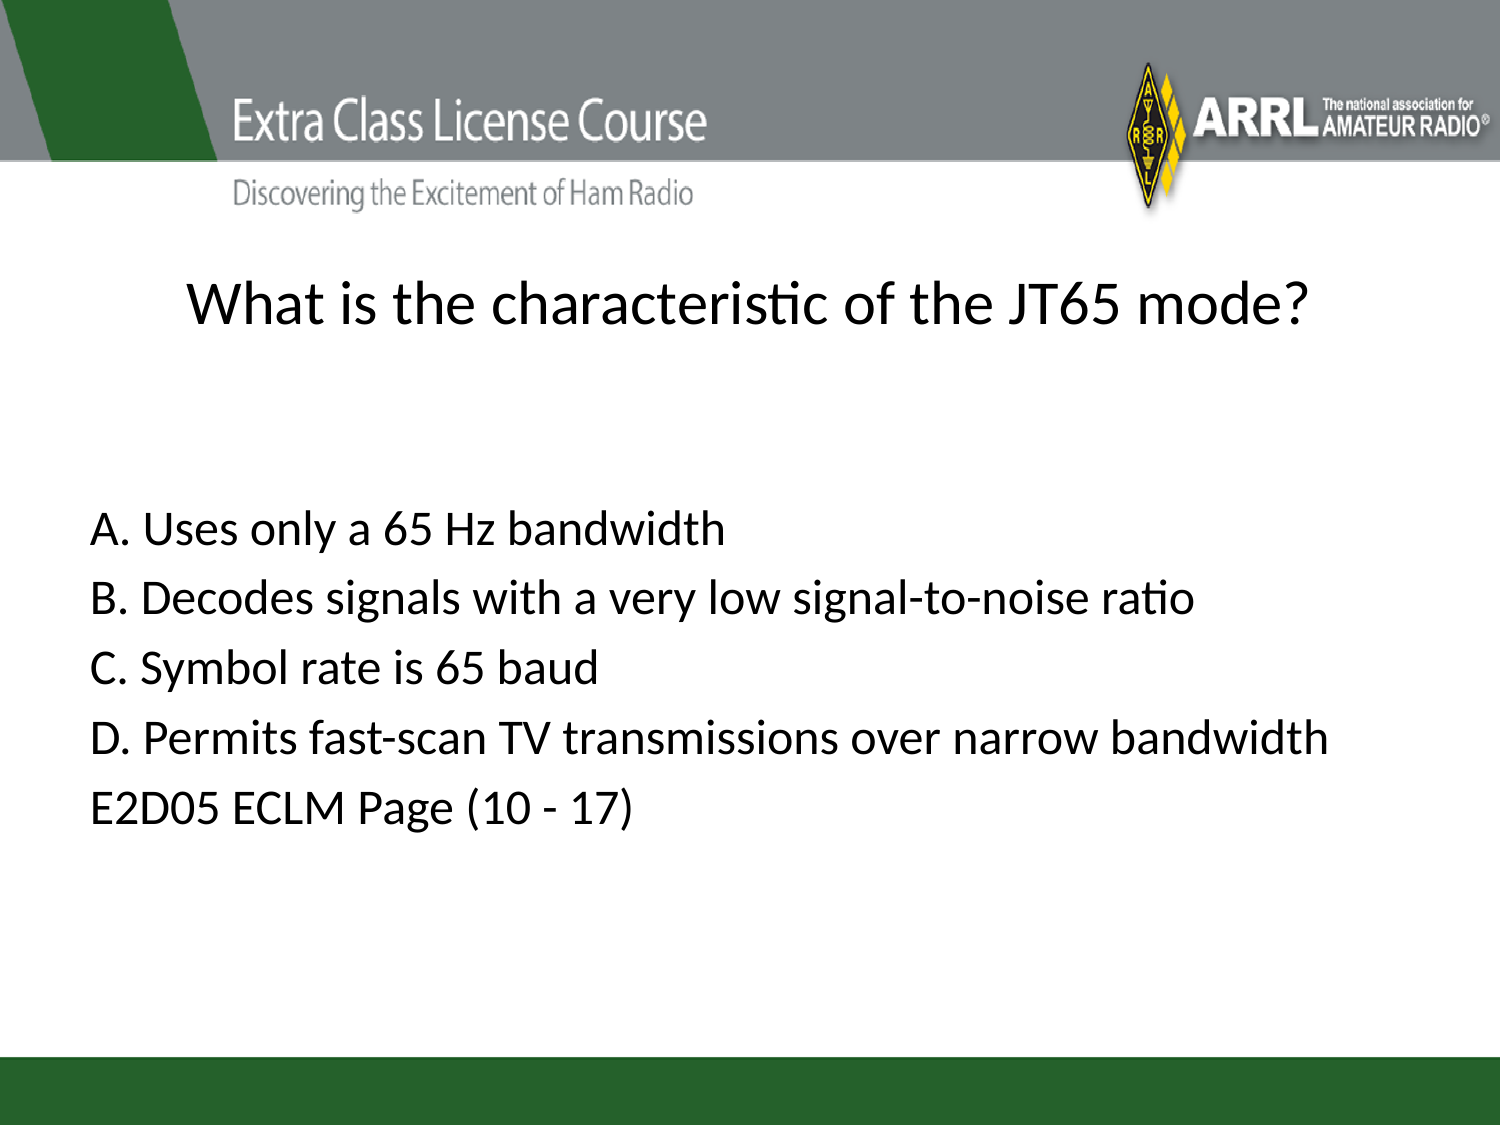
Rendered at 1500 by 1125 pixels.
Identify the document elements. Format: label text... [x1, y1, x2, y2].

picture [0, 0, 1500, 1125]
title What is the characteristic of the JT65 mode? [75, 254, 1425, 435]
list A. Uses only a 65 Hz bandwidth B. Decodes signals with a very low signal-to-noise ratio C. Symbol rate is 65 baud D. Permits fast-scan TV transmissions over narrow bandwidth E2D05 ECLM Page (10 - 17) [75, 487, 1425, 1005]
